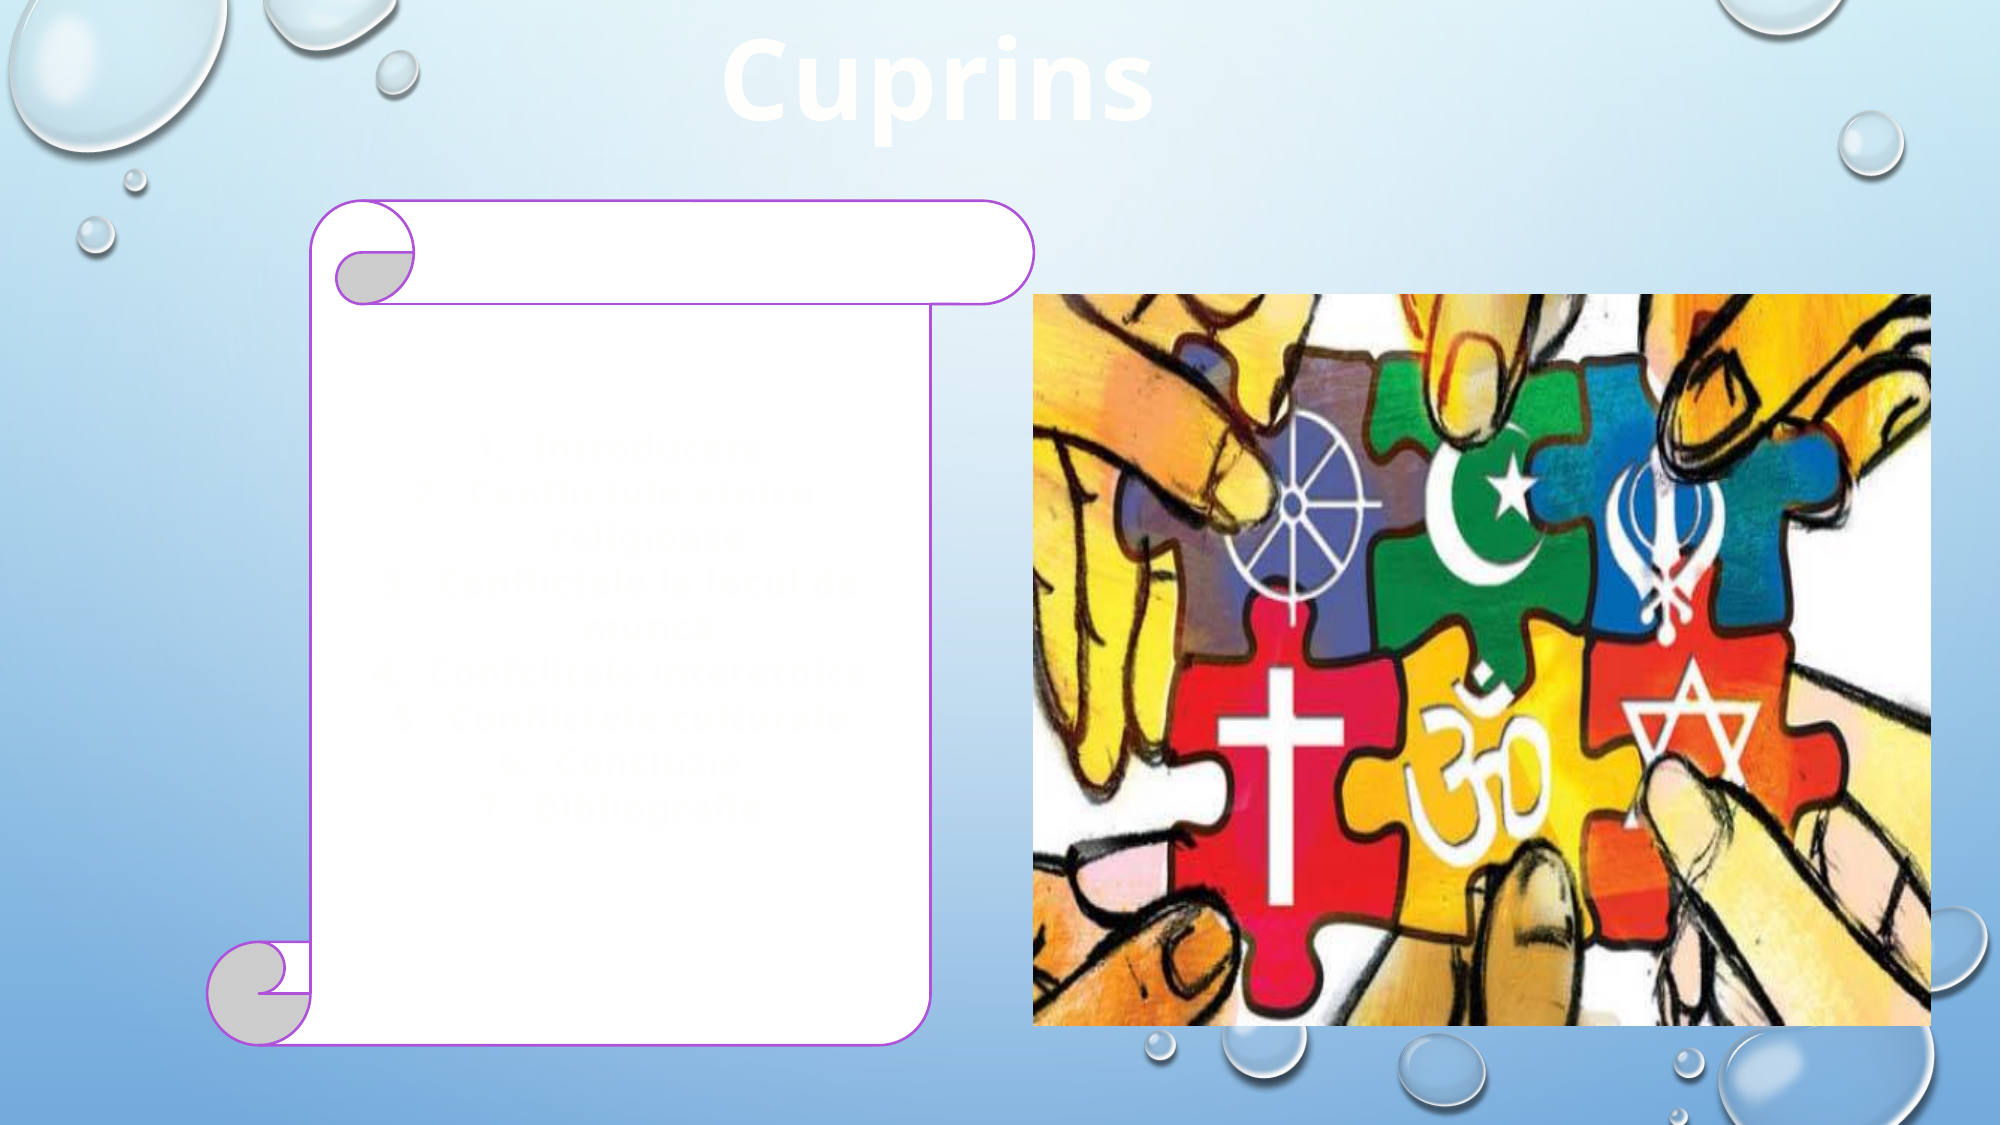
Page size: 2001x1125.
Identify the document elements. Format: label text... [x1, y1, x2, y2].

text_box Cuprins [703, 0, 1173, 150]
picture [0, 0, 2000, 1125]
text_box Introducere Conflictule etnico-religioase Conflictele la locul de muncă Confclitele interetnice Conflictele culturale Concluzie Bibliografie [205, 199, 1036, 1047]
